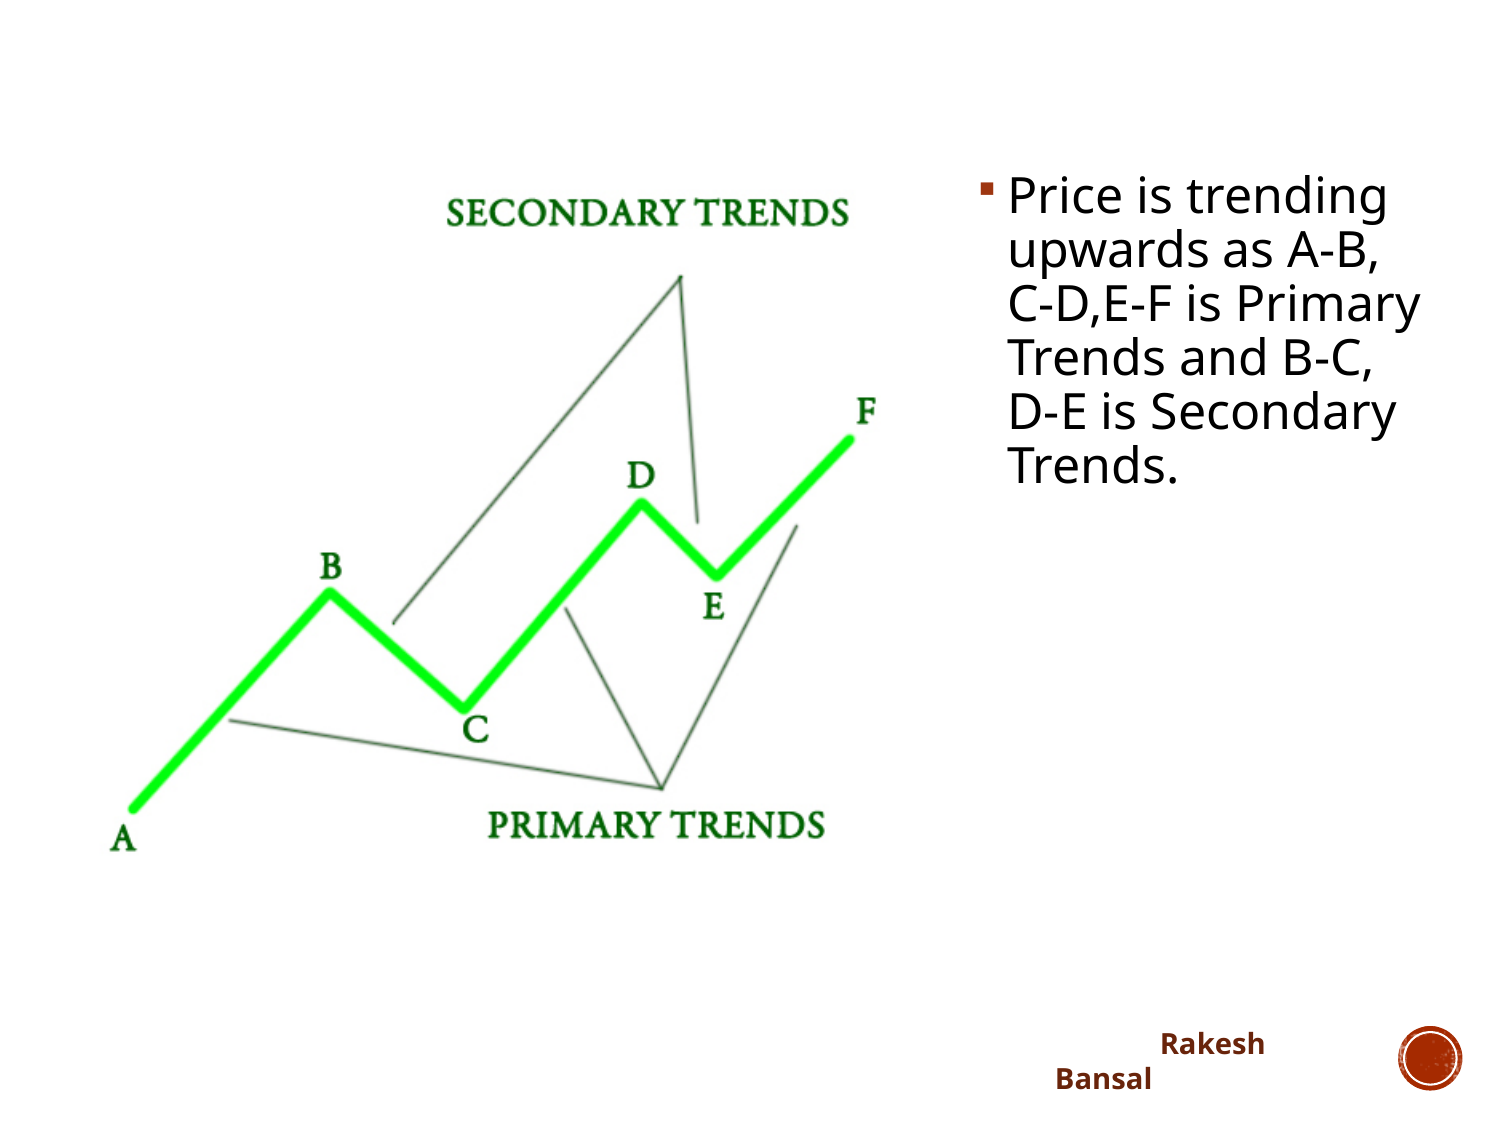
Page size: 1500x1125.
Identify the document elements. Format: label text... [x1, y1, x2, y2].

picture [75, 62, 940, 919]
list Price is trending upwards as A-B, C-D,E-F is Primary Trends and B-C, D-E is Secondary Trends. [962, 162, 1438, 963]
text_box Rakesh Bansal [1039, 1025, 1387, 1096]
